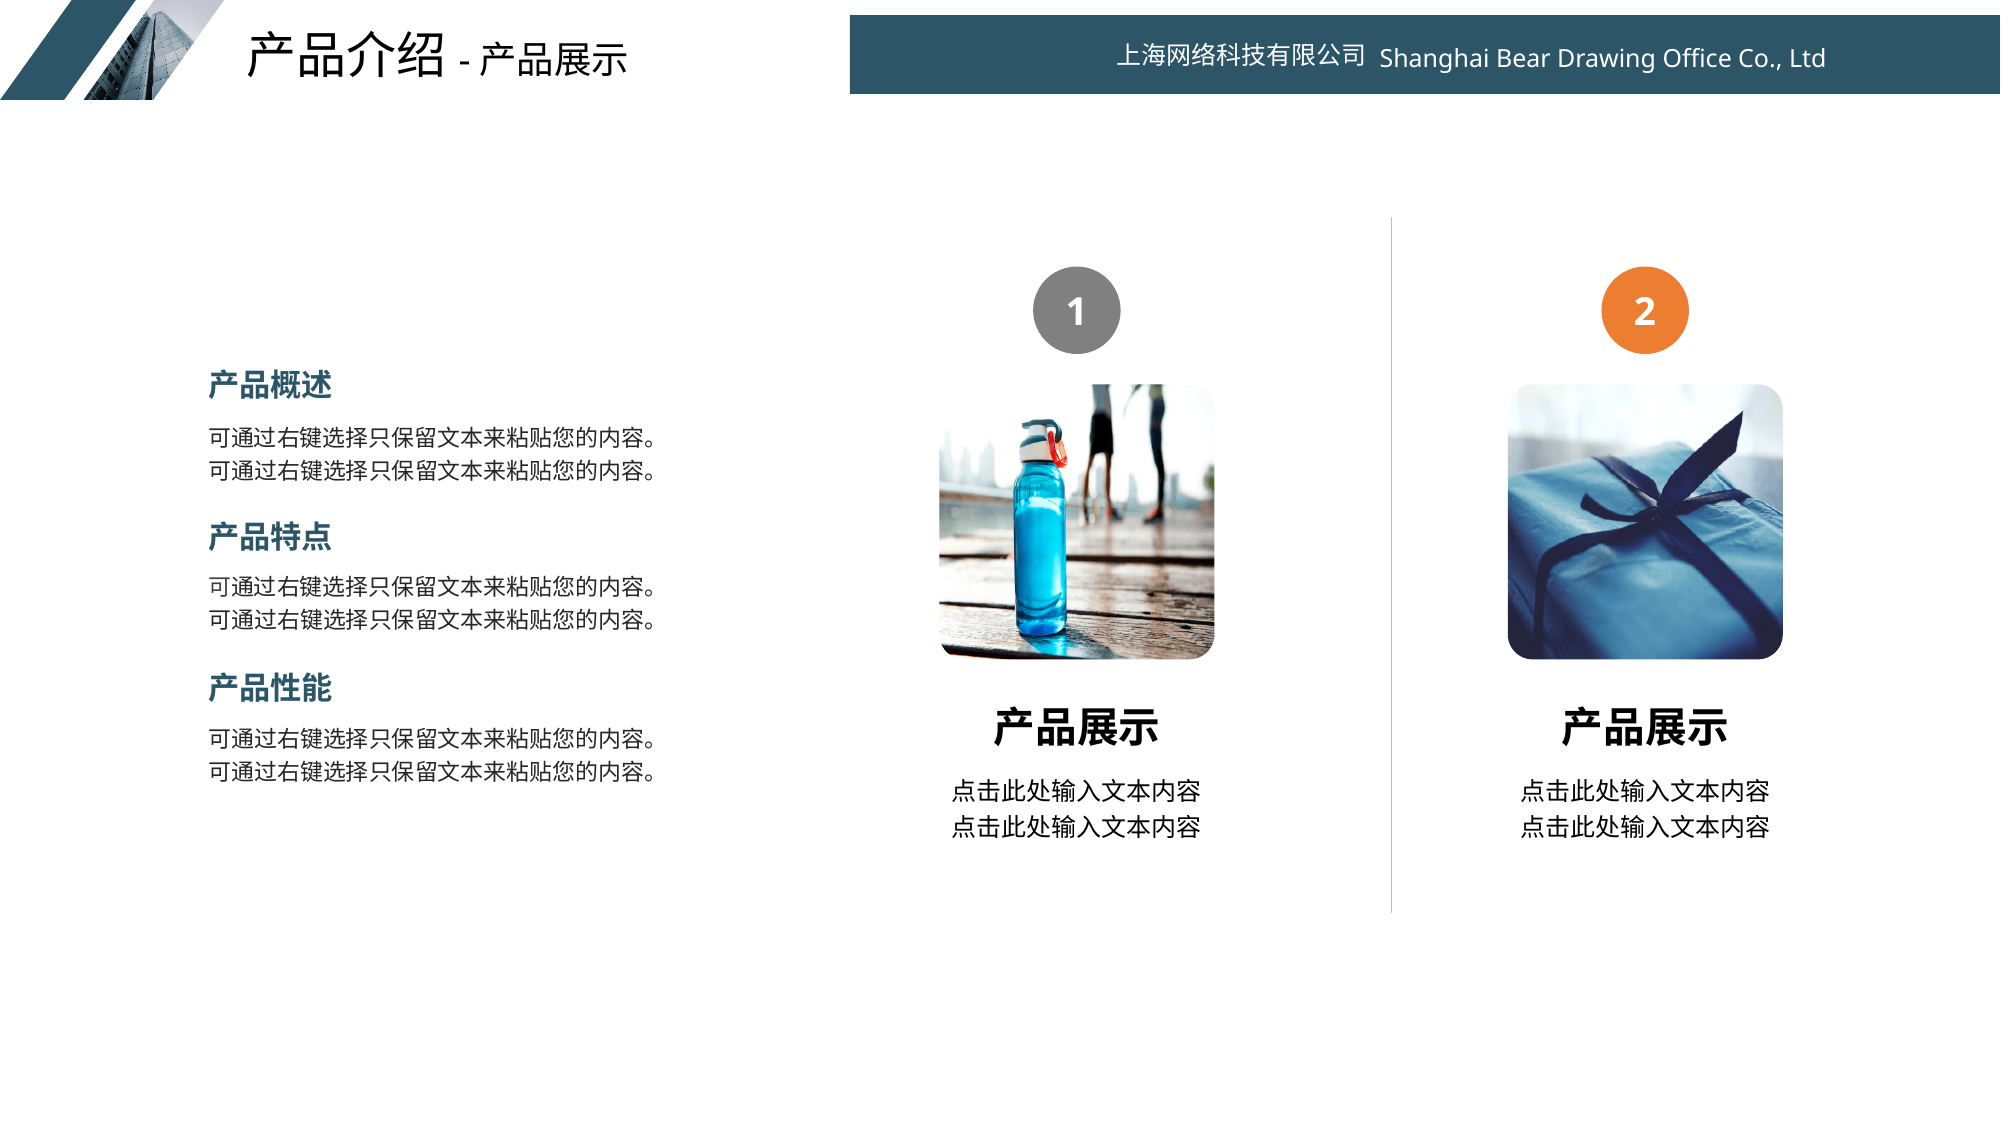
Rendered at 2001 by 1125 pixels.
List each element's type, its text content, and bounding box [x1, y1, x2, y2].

text_box [1506, 383, 1784, 661]
text_box 产品性能 [196, 663, 470, 712]
text_box 可通过右键选择只保留文本来粘贴您的内容。可通过右键选择只保留文本来粘贴您的内容。 [196, 713, 696, 791]
text_box 2 [1600, 265, 1691, 356]
text_box 产品特点 [196, 511, 470, 561]
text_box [900, 15, 2000, 94]
text_box 产品概述 [196, 359, 470, 409]
text_box 可通过右键选择只保留文本来粘贴您的内容。可通过右键选择只保留文本来粘贴您的内容。 [196, 561, 696, 639]
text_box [854, 689, 1300, 913]
text_box 1 [1032, 265, 1122, 356]
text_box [1422, 689, 1869, 913]
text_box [0, 0, 900, 100]
text_box [938, 383, 1216, 661]
text_box 可通过右键选择只保留文本来粘贴您的内容。可通过右键选择只保留文本来粘贴您的内容。 [196, 412, 696, 490]
